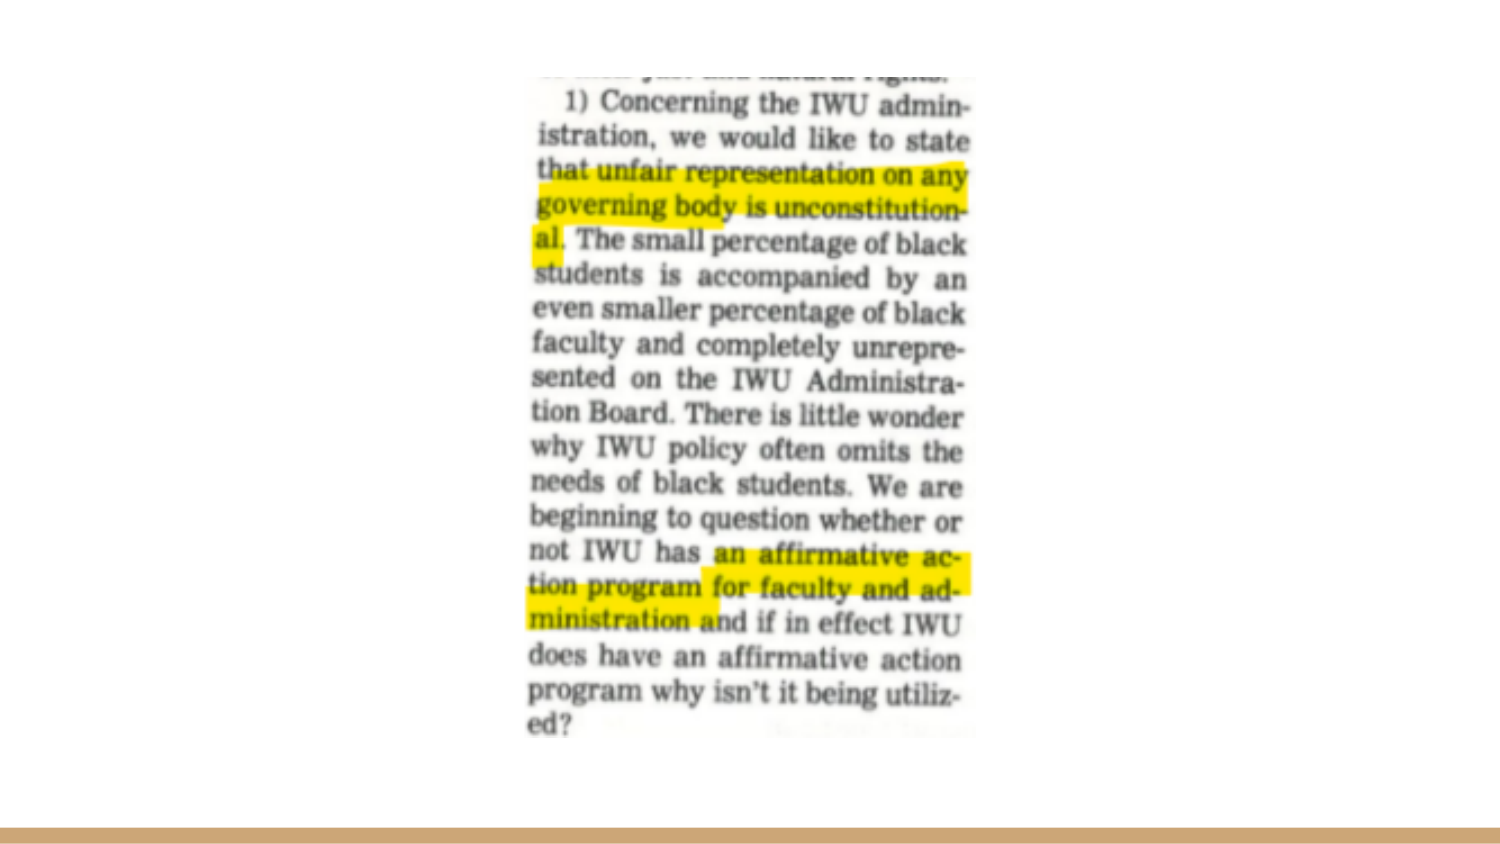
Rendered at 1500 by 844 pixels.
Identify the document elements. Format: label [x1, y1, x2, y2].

picture [524, 77, 976, 738]
